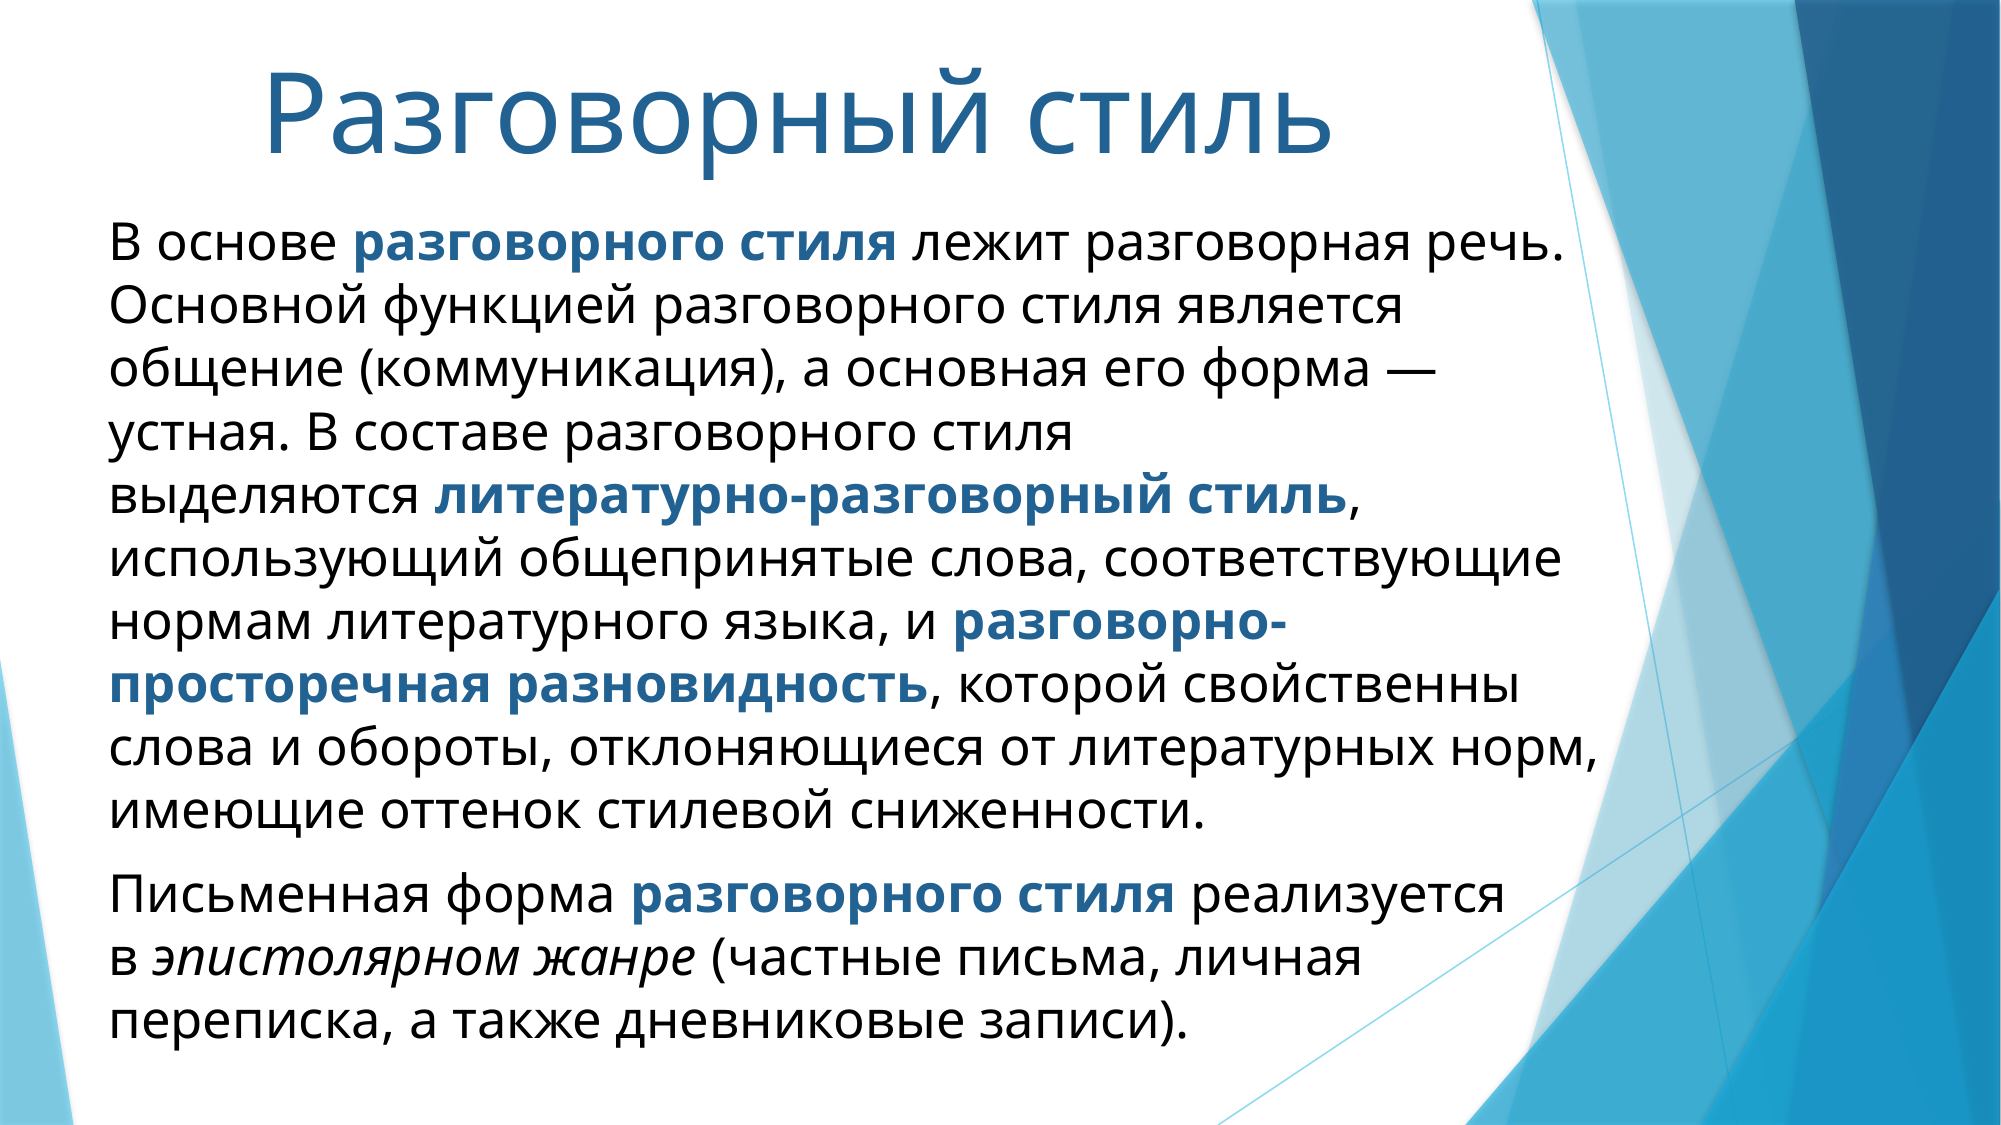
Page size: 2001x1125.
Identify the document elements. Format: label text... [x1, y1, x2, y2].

list В основе разговорного стиля лежит разговорная речь. Основной функцией разговорного стиля является общение (коммуникация), а основная его форма — устная. В составе разговорного стиля выделяются литературно-разговорный стиль, использующий общепринятые слова, соответствующие нормам литературного языка, и разговорно-просторечная разновидность, которой свойственны слова и обороты, отклоняющиеся от литературных норм, имеющие оттенок стилевой сниженности. Письменная форма разговорного стиля реализуется в эпистолярном жанре (частные письма, личная переписка, а также дневниковые записи). [93, 200, 1617, 1068]
title Разговорный стиль [93, 33, 1504, 197]
